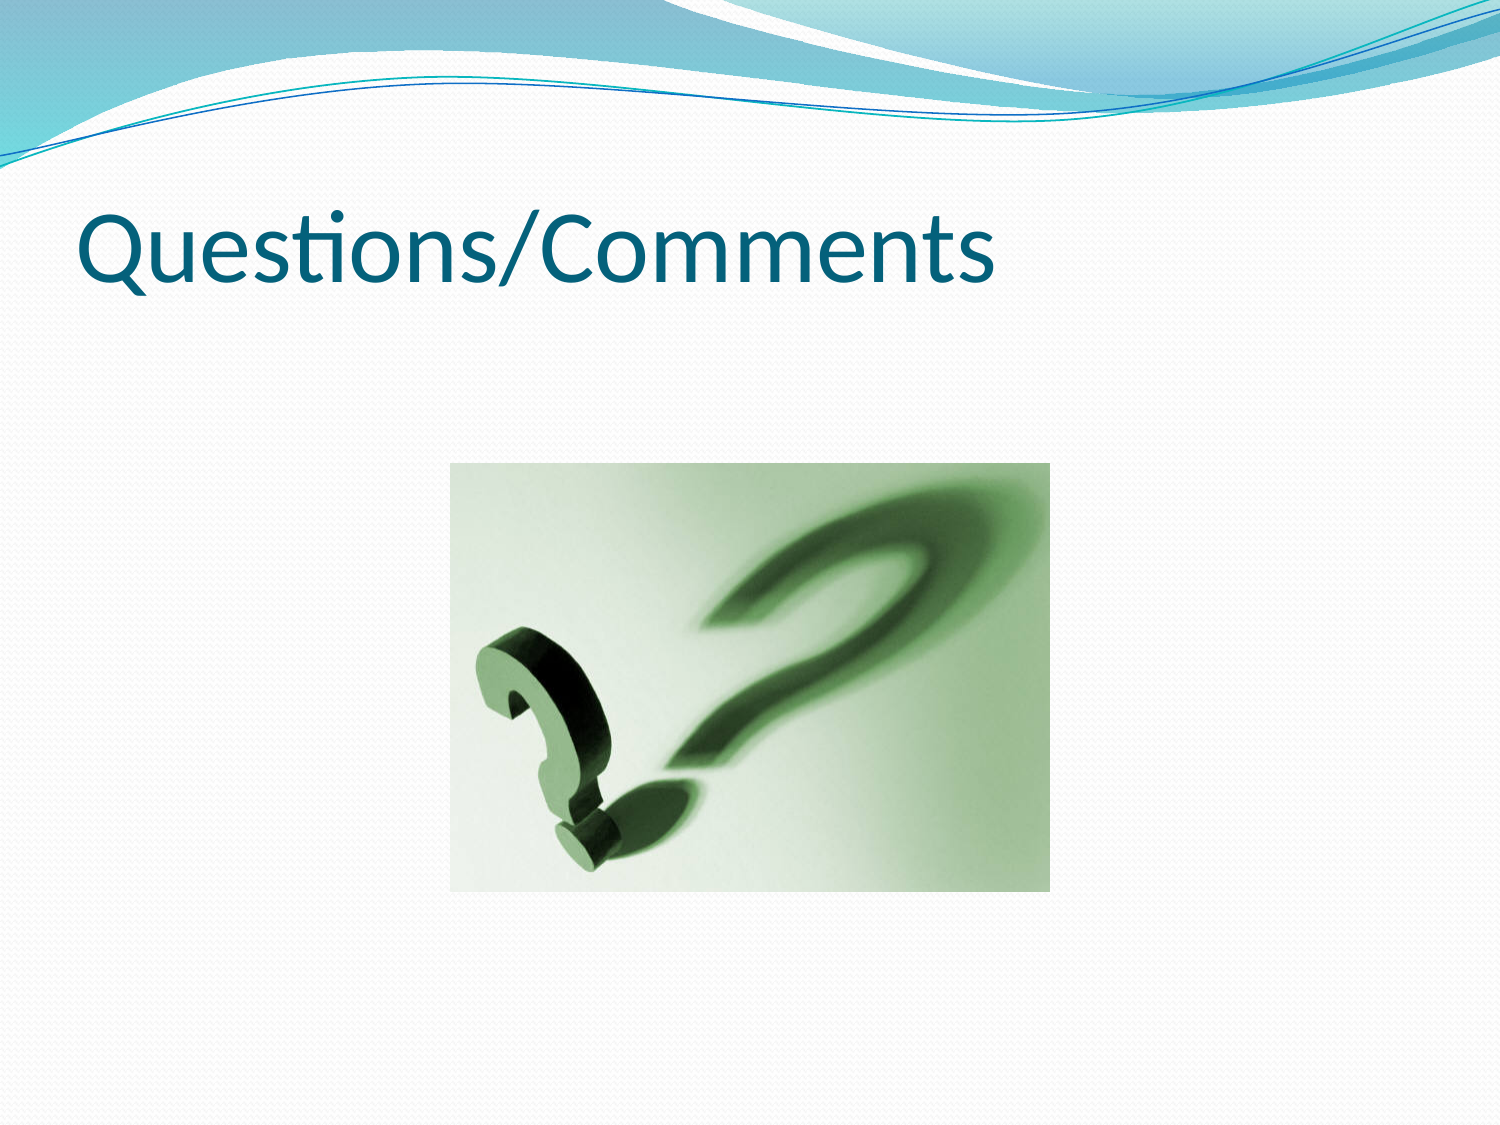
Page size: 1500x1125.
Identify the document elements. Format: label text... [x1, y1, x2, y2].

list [449, 463, 1051, 892]
title Questions/Comments [75, 115, 1425, 303]
